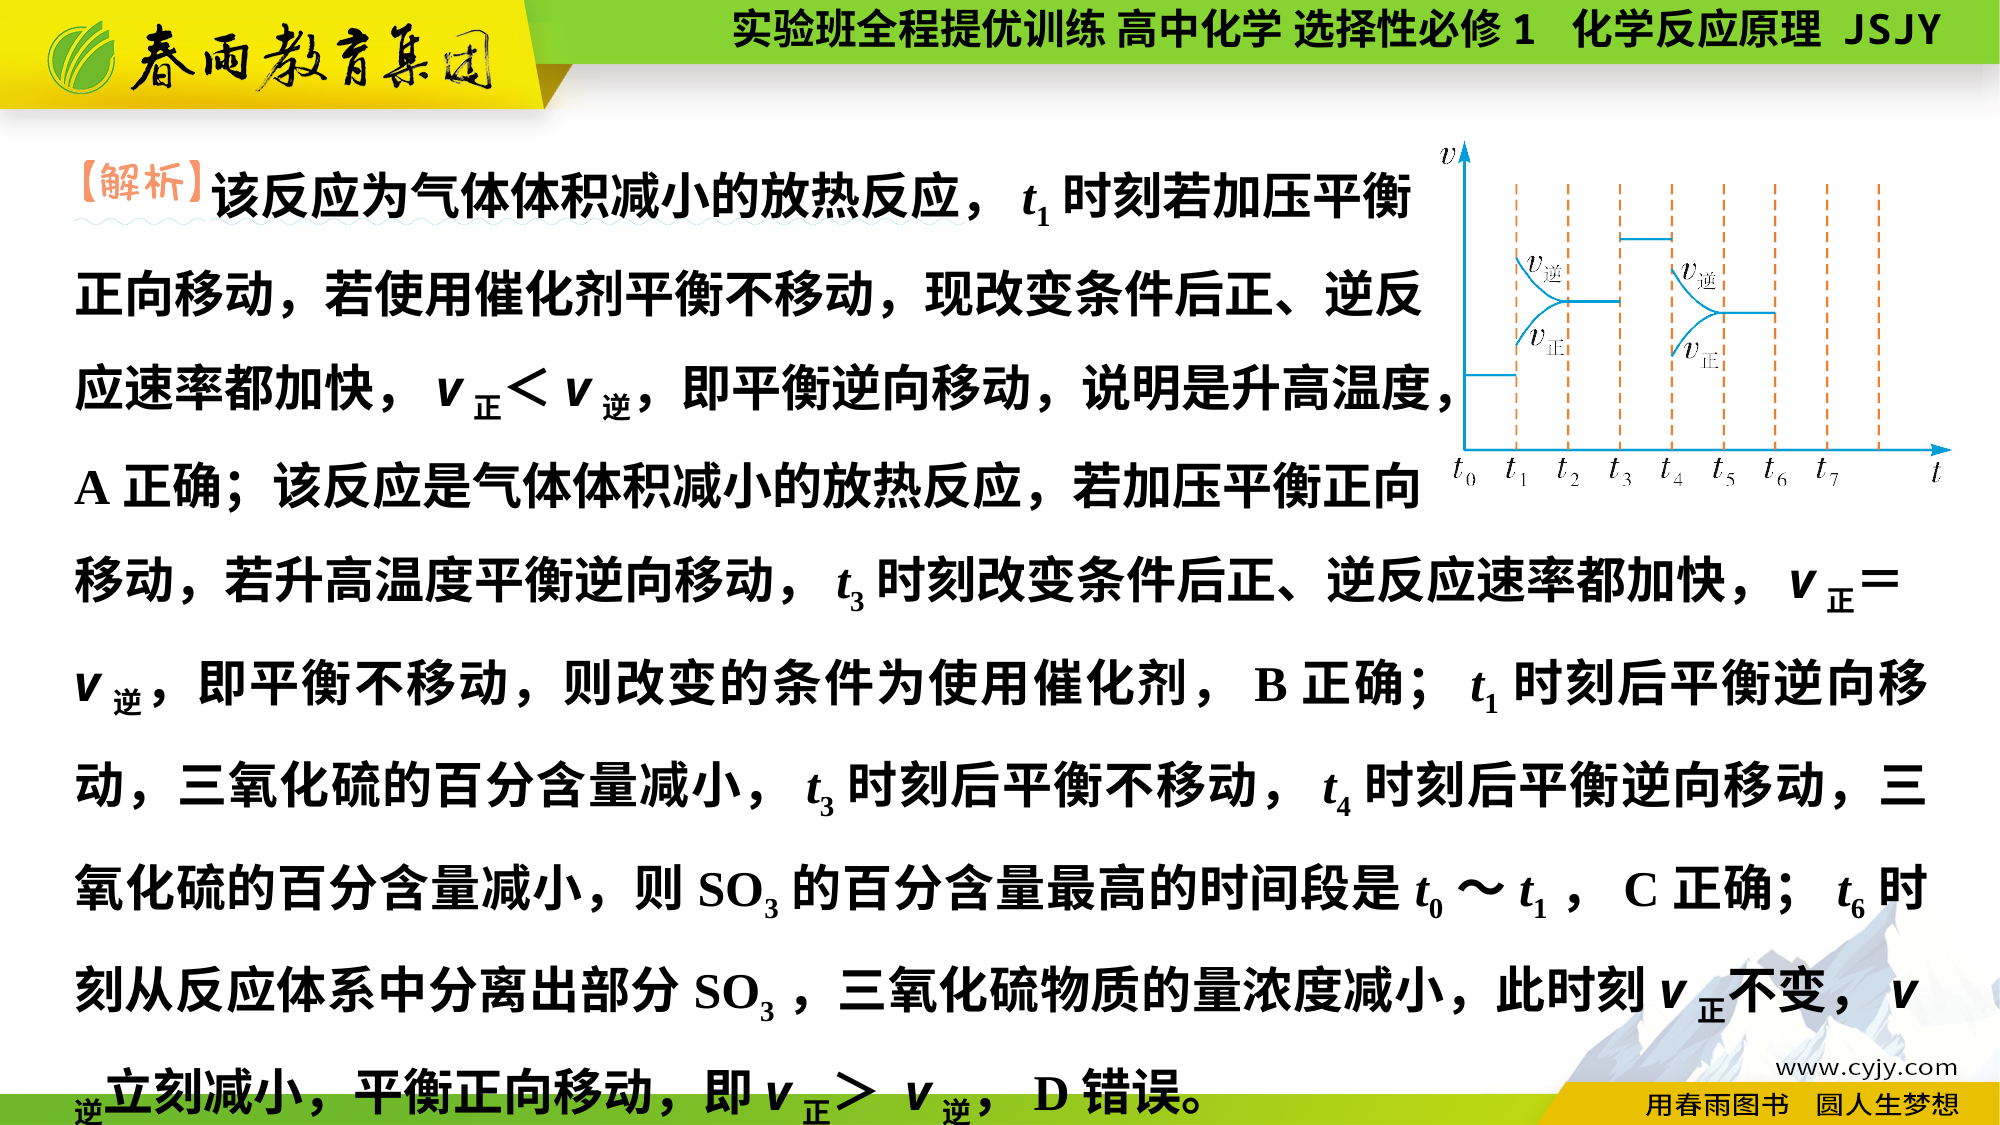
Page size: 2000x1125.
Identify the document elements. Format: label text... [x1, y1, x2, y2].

picture [0, 0, 2000, 1125]
list 该反应为气体体积减小的放热反应，t1时刻若加压平衡 正向移动，若使用催化剂平衡不移动，现改变条件后正、逆反 应速率都加快，v正＜v逆，即平衡逆向移动，说明是升高温度， A正确；该反应是气体体积减小的放热反应，若加压平衡正向 移动，若升高温度平衡逆向移动，t3时刻改变条件后正、逆反应速率都加快，v正＝ v逆，即平衡不移动，则改变的条件为使用催化剂，B正确；t1时刻后平衡逆向移动，三氧化硫的百分含量减小，t3时刻后平衡不移动，t4时刻后平衡逆向移动，三氧化硫的百分含量减小，则SO3的百分含量最高的时间段是t0～t1，C正确；t6时刻从反应体系中分离出部分SO3，三氧化硫物质的量浓度减小，此时刻v正不变，v逆立刻减小，平衡正向移动，即v正＞ v逆，D错误。 [59, 122, 1944, 1047]
